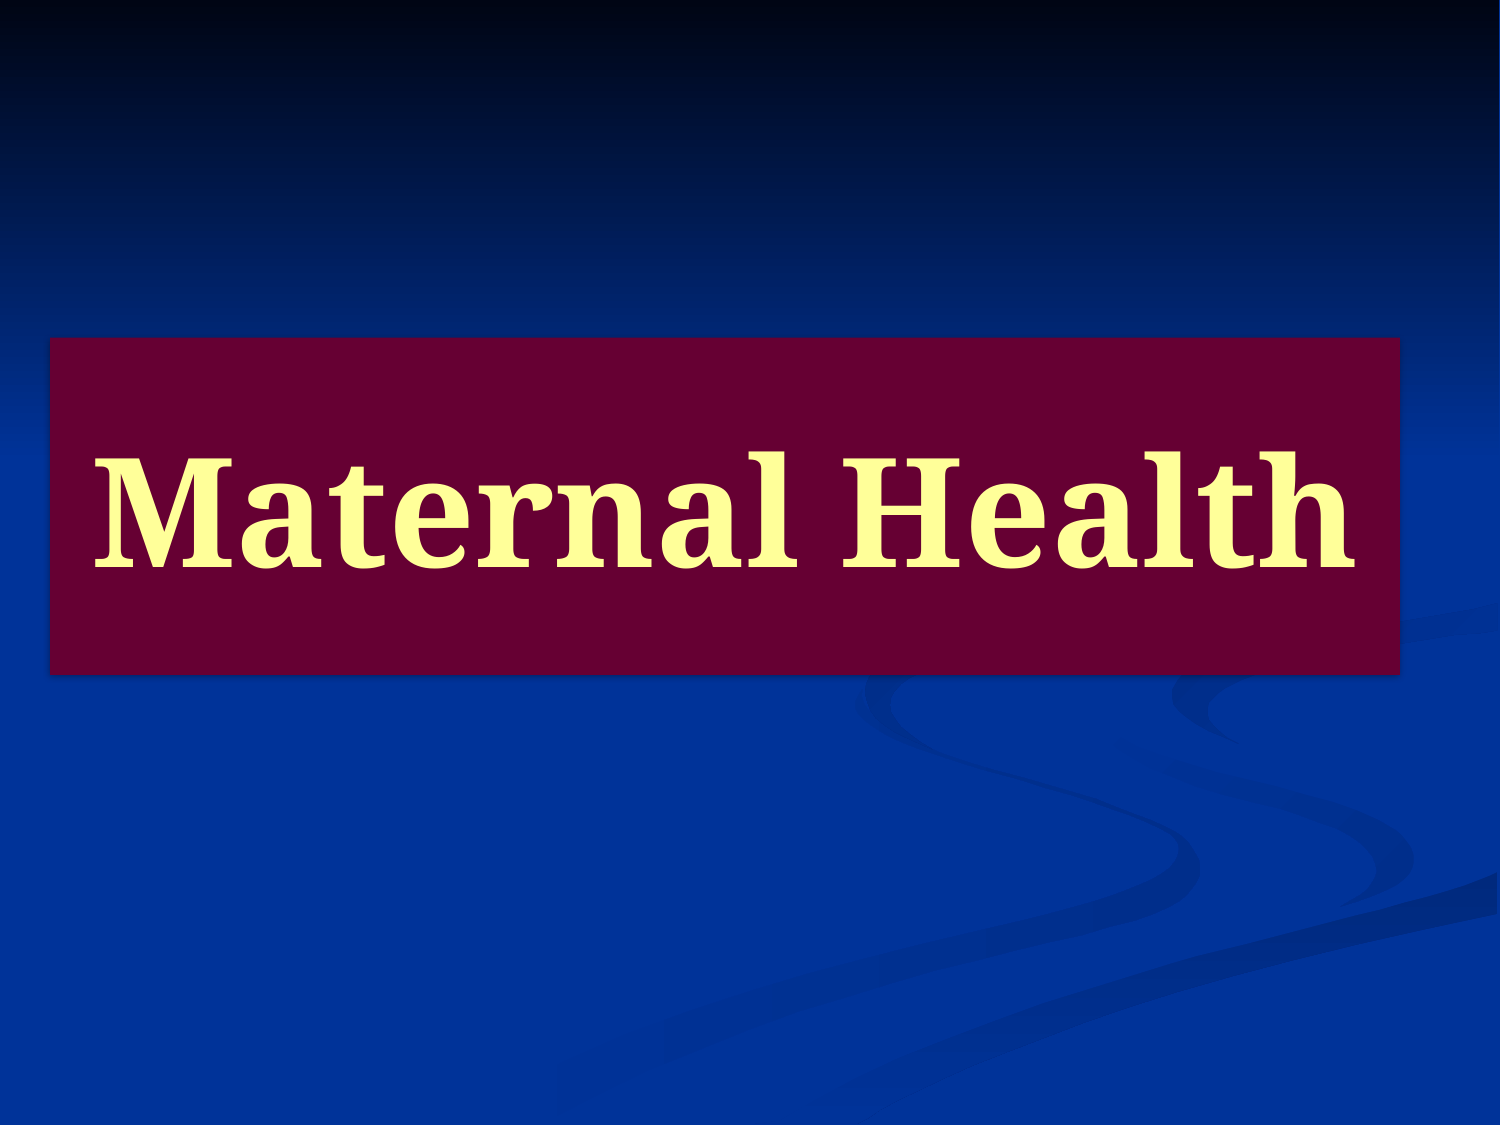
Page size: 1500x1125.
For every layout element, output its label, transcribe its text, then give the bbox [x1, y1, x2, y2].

title Maternal Health [49, 337, 1401, 676]
